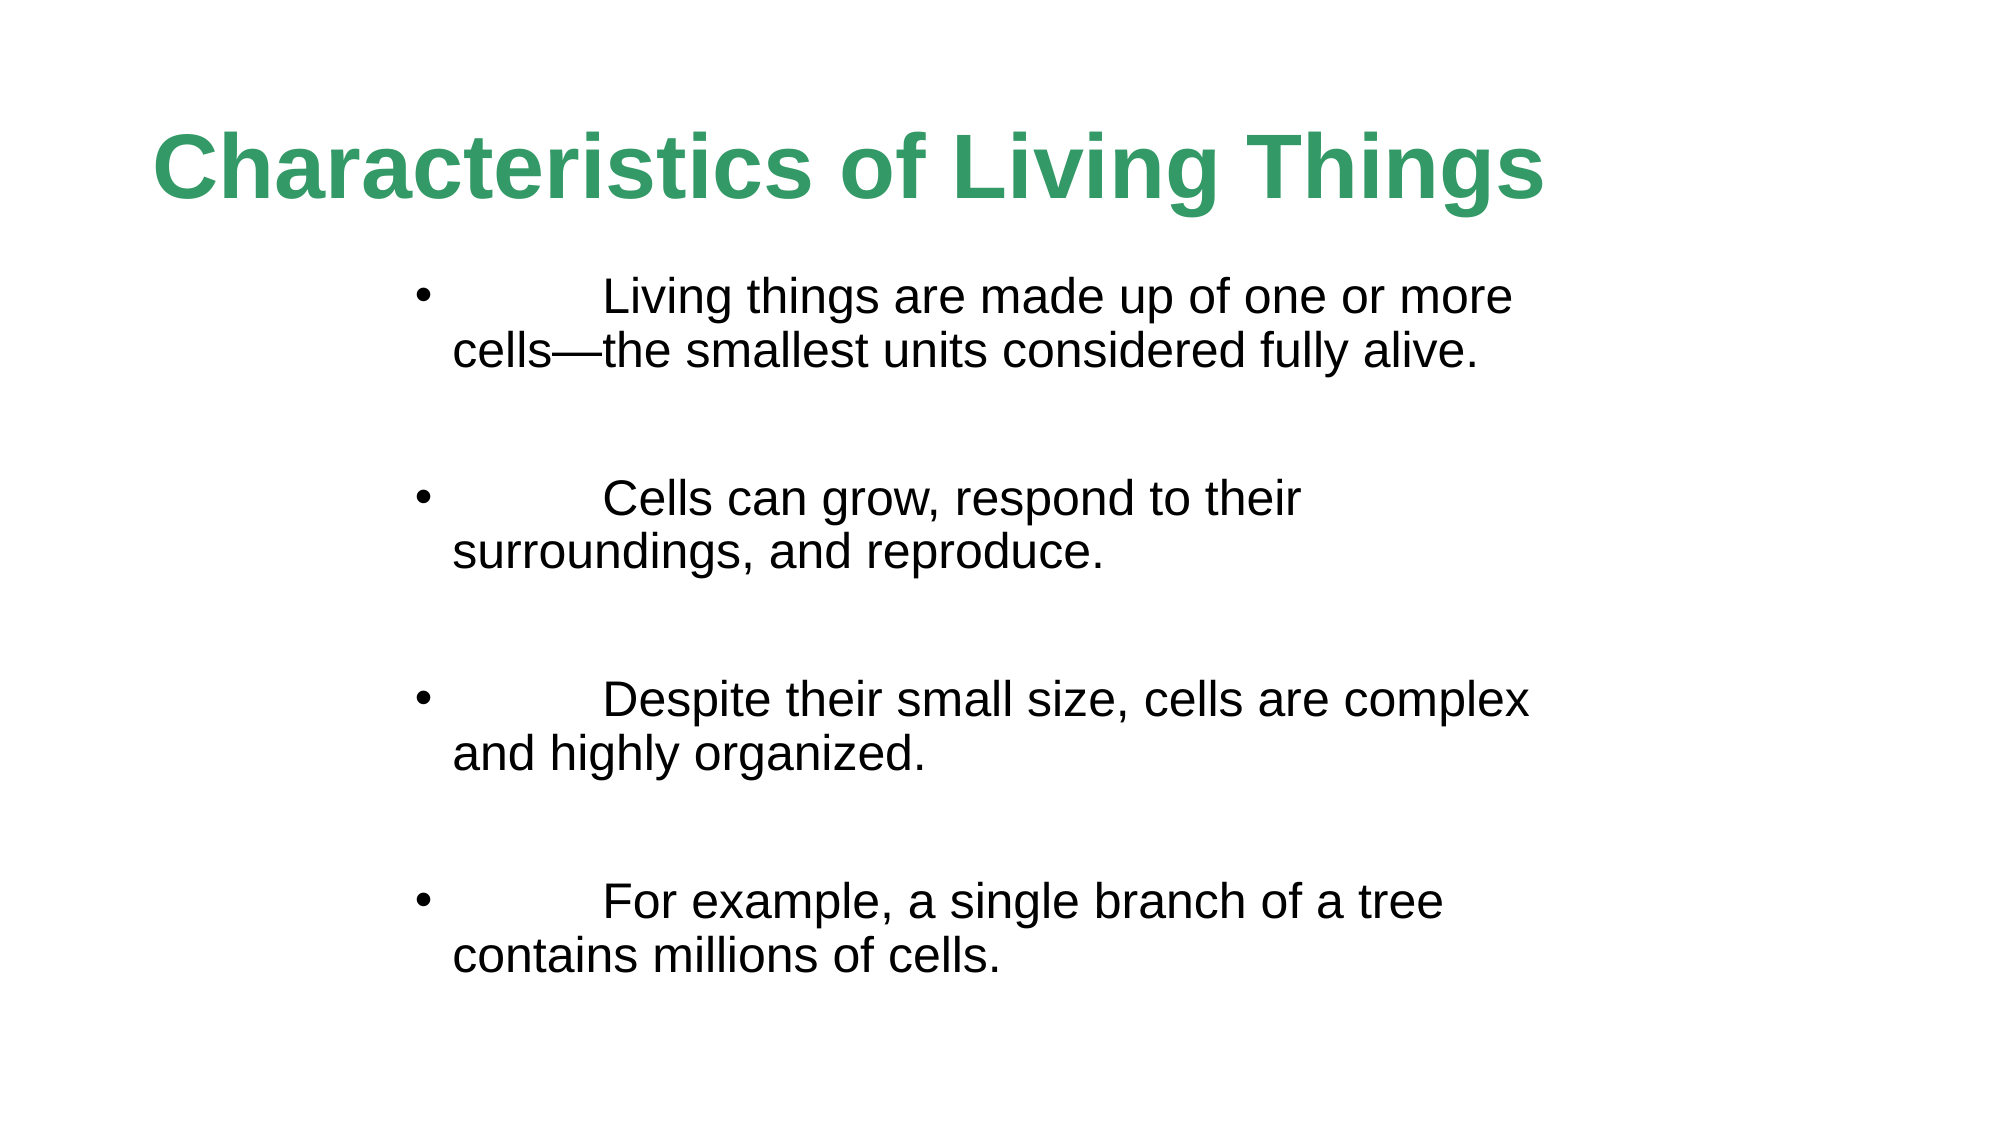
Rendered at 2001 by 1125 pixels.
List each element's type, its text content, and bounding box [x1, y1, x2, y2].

list Living things are made up of one or more cells—the smallest units considered fully alive. Cells can grow, respond to their surroundings, and reproduce. Despite their small size, cells are complex and highly organized. For example, a single branch of a tree contains millions of cells. [324, 262, 1625, 1005]
title Characteristics of Living Things [137, 59, 1863, 278]
